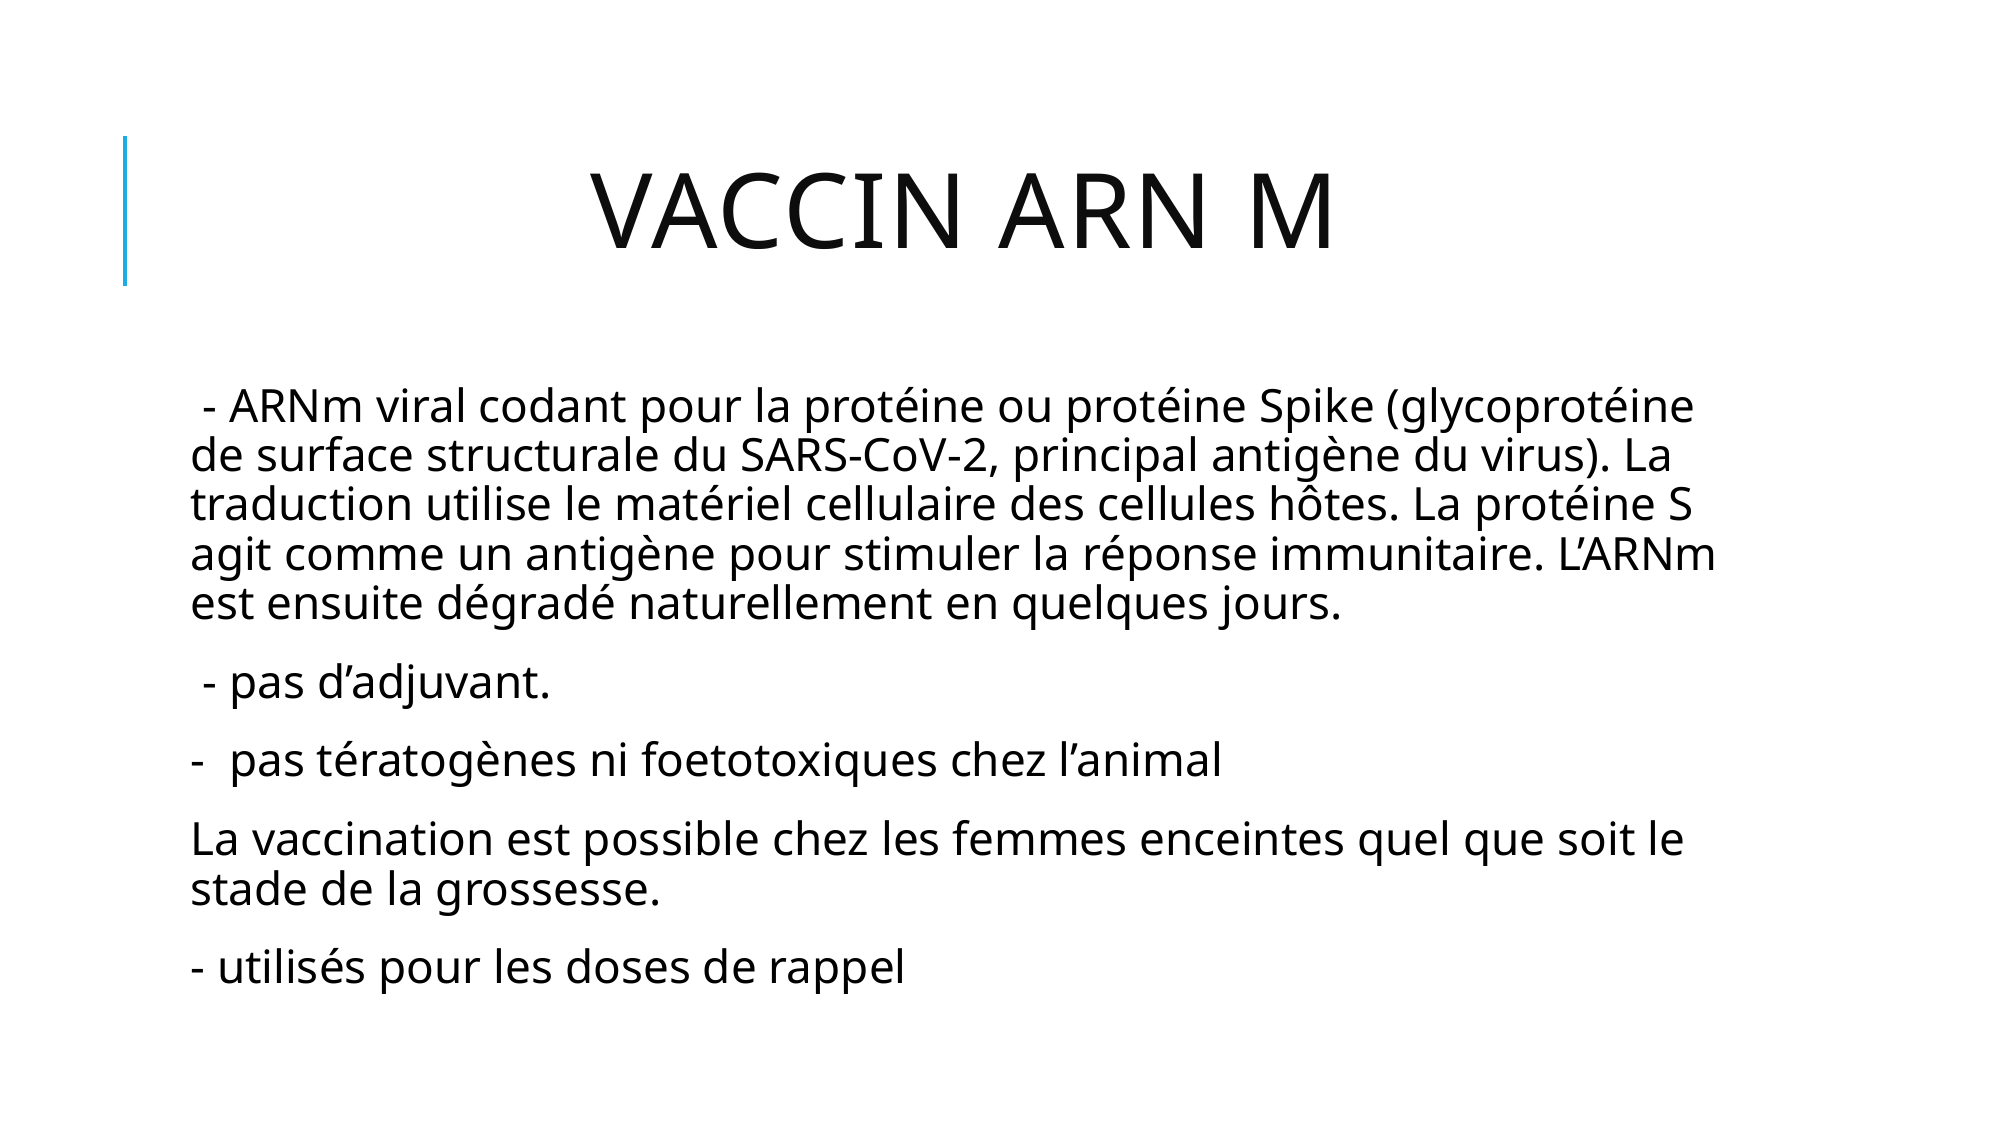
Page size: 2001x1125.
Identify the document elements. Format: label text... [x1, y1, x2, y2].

list - ARNm viral codant pour la protéine ou protéine Spike (glycoprotéine de surface structurale du SARS-CoV-2, principal antigène du virus). La traduction utilise le matériel cellulaire des cellules hôtes. La protéine S agit comme un antigène pour stimuler la réponse immunitaire. L’ARNm est ensuite dégradé naturellement en quelques jours. - pas d’adjuvant. - pas tératogènes ni foetotoxiques chez l’animal La vaccination est possible chez les femmes enceintes quel que soit le stade de la grossesse. - utilisés pour les doses de rappel [168, 375, 1763, 1035]
title Vaccin ARN M [168, 96, 1763, 342]
